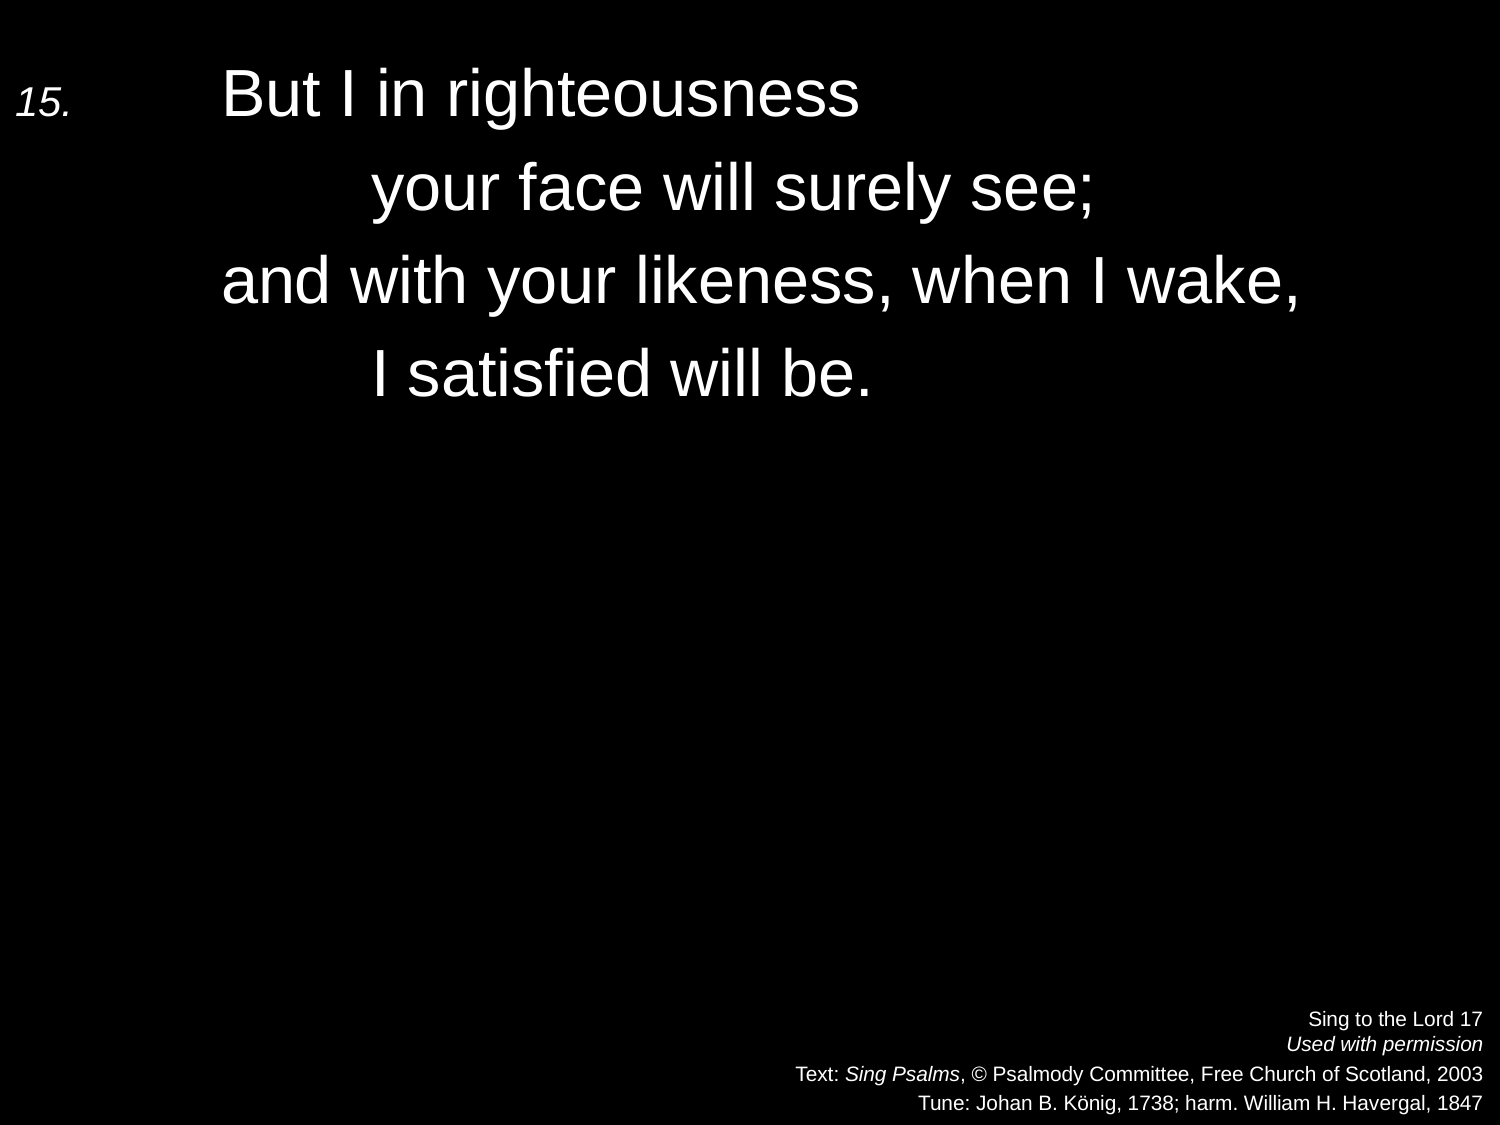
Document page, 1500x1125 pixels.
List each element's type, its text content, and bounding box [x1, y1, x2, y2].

list 15. But I in righteousness your face will surely see; and with your likeness, when I wake, I satisfied will be. [0, 42, 1500, 1047]
text_box Sing to the Lord 17 Used with permission Text: Sing Psalms, © Psalmody Committee, Free Church of Scotland, 2003 Tune: Johan B. König, 1738; harm. William H. Havergal, 1847 [0, 998, 1498, 1125]
